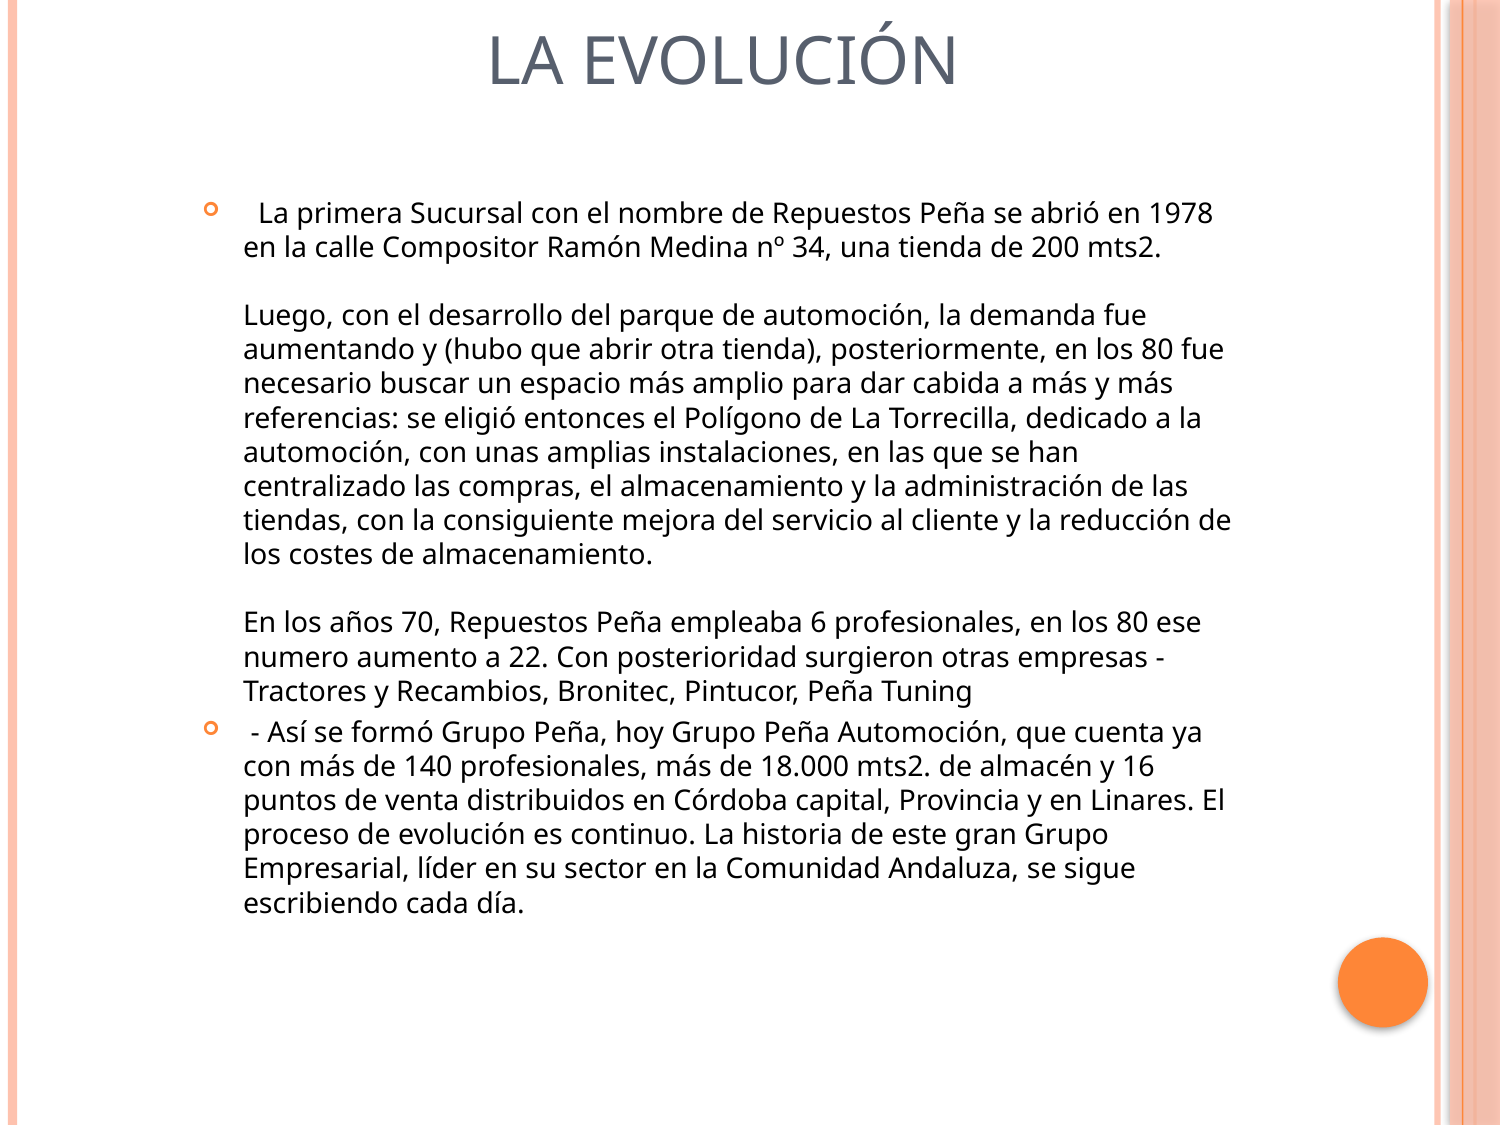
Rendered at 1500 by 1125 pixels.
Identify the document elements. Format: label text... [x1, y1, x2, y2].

title La Evolución [140, 23, 1307, 106]
text_box La primera Sucursal con el nombre de Repuestos Peña se abrió en 1978 en la calle Compositor Ramón Medina nº 34, una tienda de 200 mts2. Luego, con el desarrollo del parque de automoción, la demanda fue aumentando y (hubo que abrir otra tienda), posteriormente, en los 80 fue necesario buscar un espacio más amplio para dar cabida a más y más referencias: se eligió entonces el Polígono de La Torrecilla, dedicado a la automoción, con unas amplias instalaciones, en las que se han centralizado las compras, el almacenamiento y la administración de las tiendas, con la consiguiente mejora del servicio al cliente y la reducción de los costes de almacenamiento. En los años 70, Repuestos Peña empleaba 6 profesionales, en los 80 ese numero aumento a 22. Con posterioridad surgieron otras empresas - Tractores y Recambios, Bronitec, Pintucor, Peña Tuning - Así se formó Grupo Peña, hoy Grupo Peña Automoción, que cuenta ya con más de 140 profesionales, más de 18.000 mts2. de almacén y 16 puntos de venta distribuidos en Córdoba capital, Provincia y en Linares. El proceso de evolución es continuo. La historia de este gran Grupo Empresarial, líder en su sector en la Comunidad Andaluza, se sigue escribiendo cada día. [187, 187, 1254, 1020]
